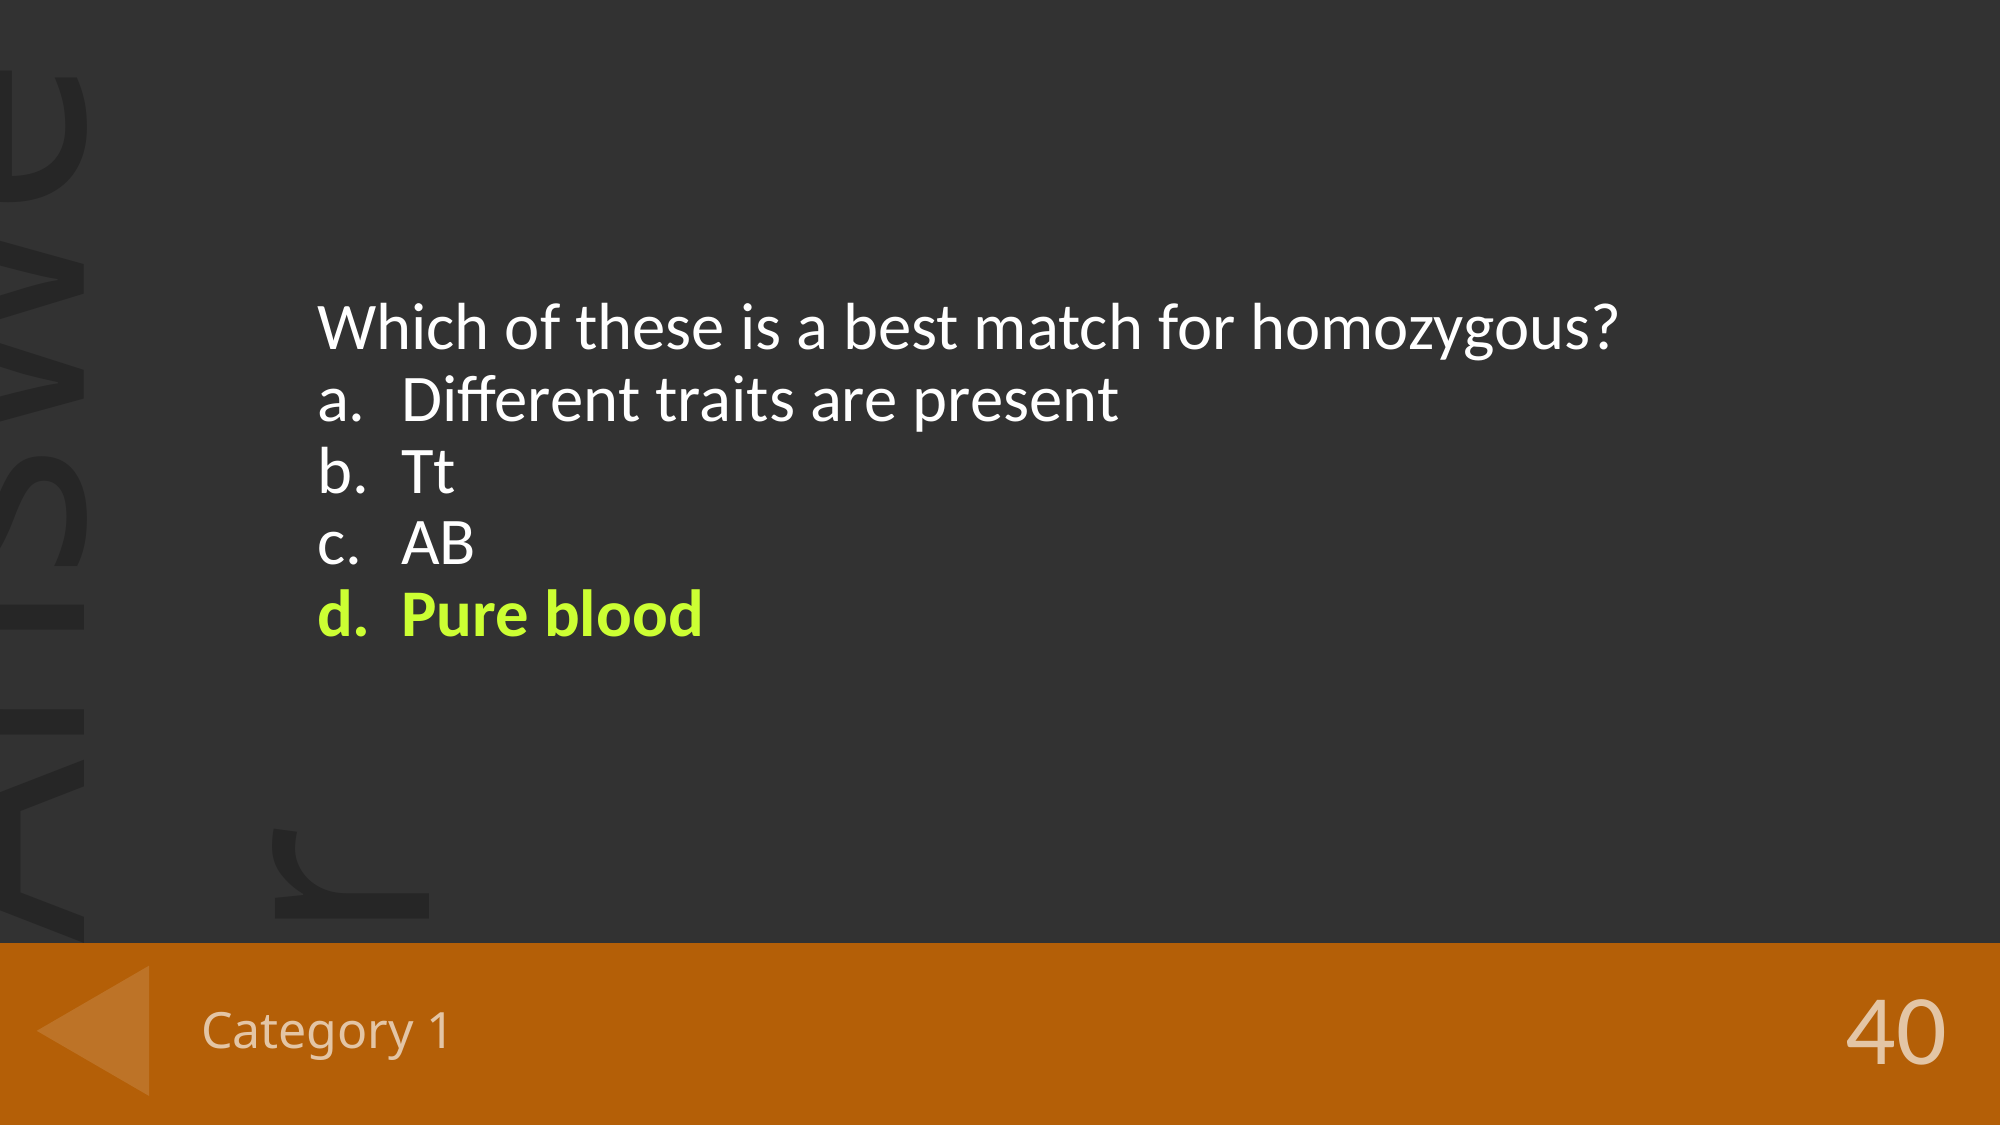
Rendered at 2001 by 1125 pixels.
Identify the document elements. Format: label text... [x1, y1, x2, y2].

title Category 1 [185, 967, 1494, 1097]
list Which of these is a best match for homozygous? Different traits are present Tt AB Pure blood [302, 307, 1760, 636]
list 40 [1494, 967, 1963, 1097]
